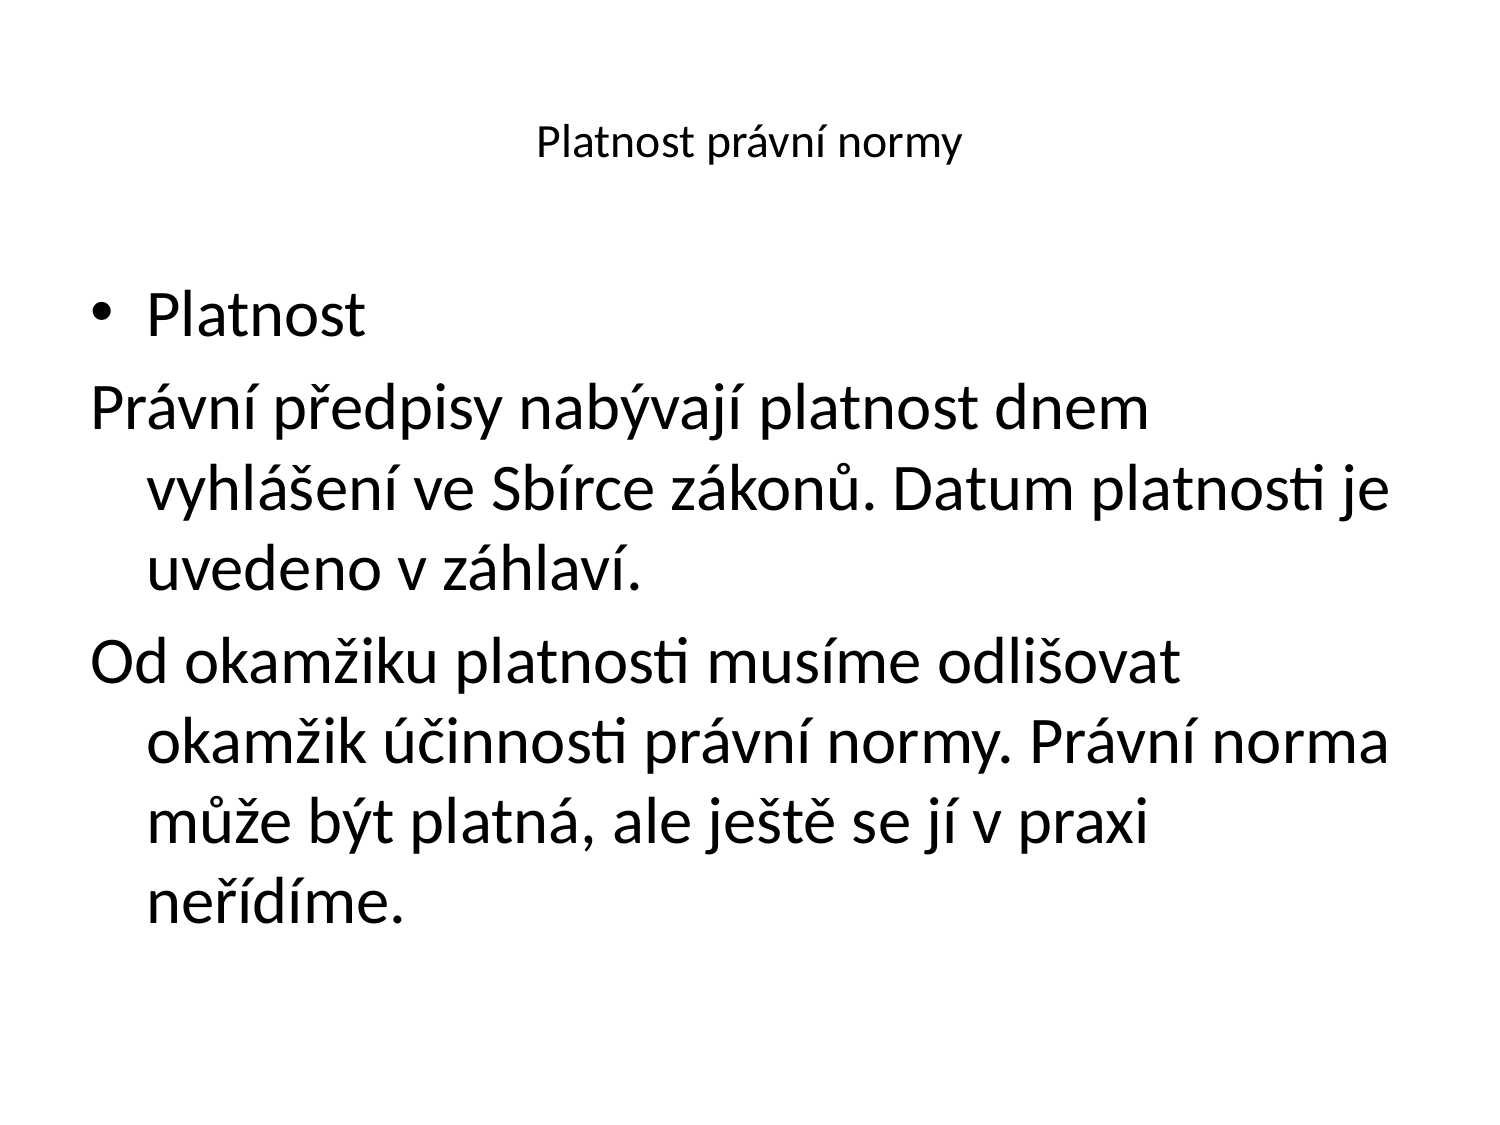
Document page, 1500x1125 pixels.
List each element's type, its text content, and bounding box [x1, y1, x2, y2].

title Platnost právní normy [75, 45, 1425, 233]
list Platnost Právní předpisy nabývají platnost dnem vyhlášení ve Sbírce zákonů. Datum platnosti je uvedeno v záhlaví. Od okamžiku platnosti musíme odlišovat okamžik účinnosti právní normy. Právní norma může být platná, ale ještě se jí v praxi neřídíme. [75, 262, 1425, 1005]
